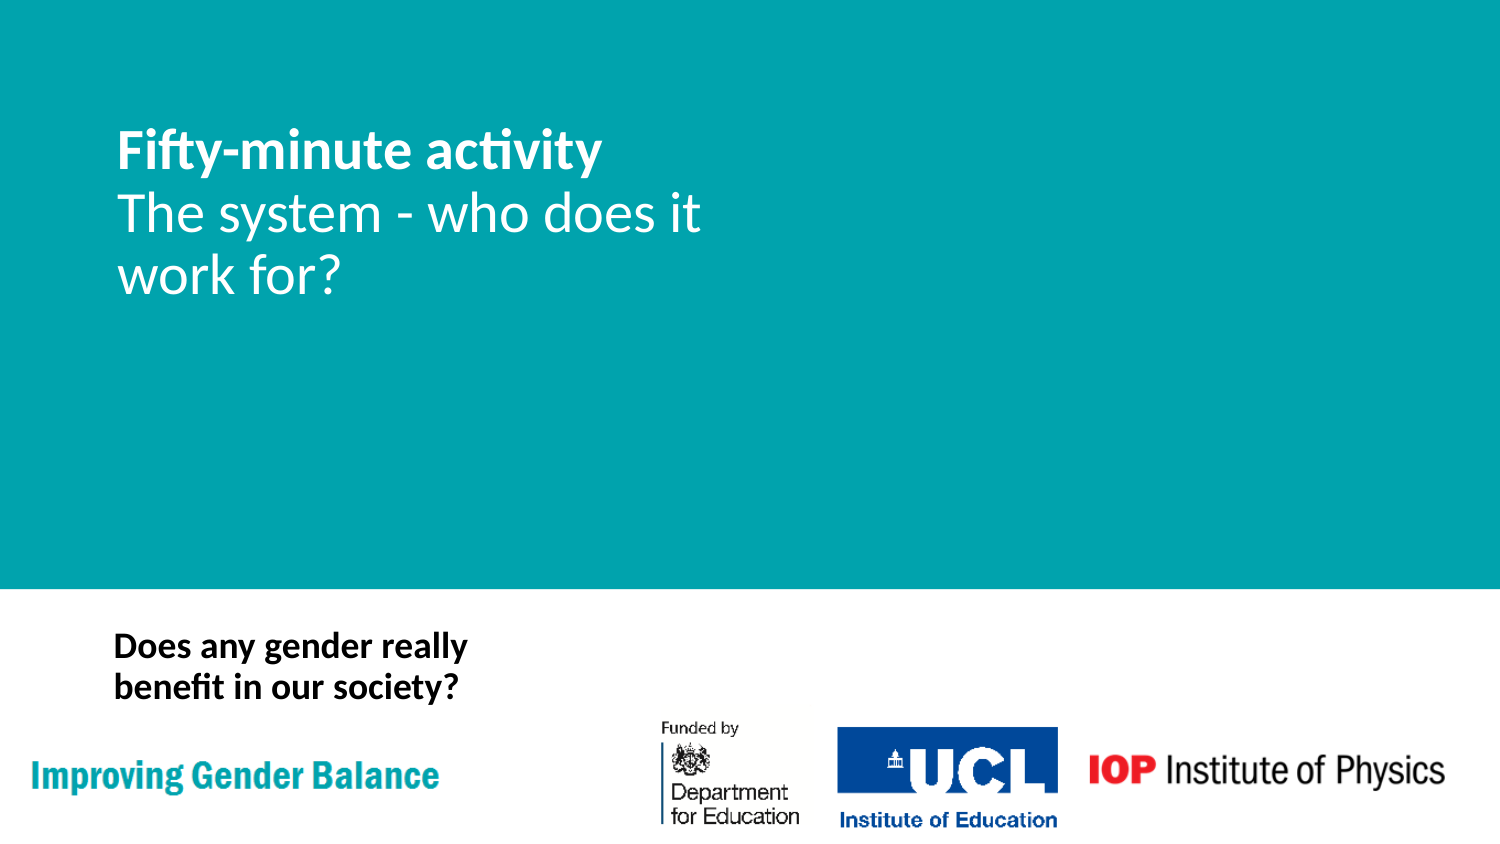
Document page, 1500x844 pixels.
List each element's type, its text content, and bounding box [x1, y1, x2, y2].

picture [0, 0, 1500, 844]
title Fifty-minute activity The system - who does it work for? [102, 111, 739, 378]
list Does any gender really benefit in our society? [98, 619, 570, 741]
